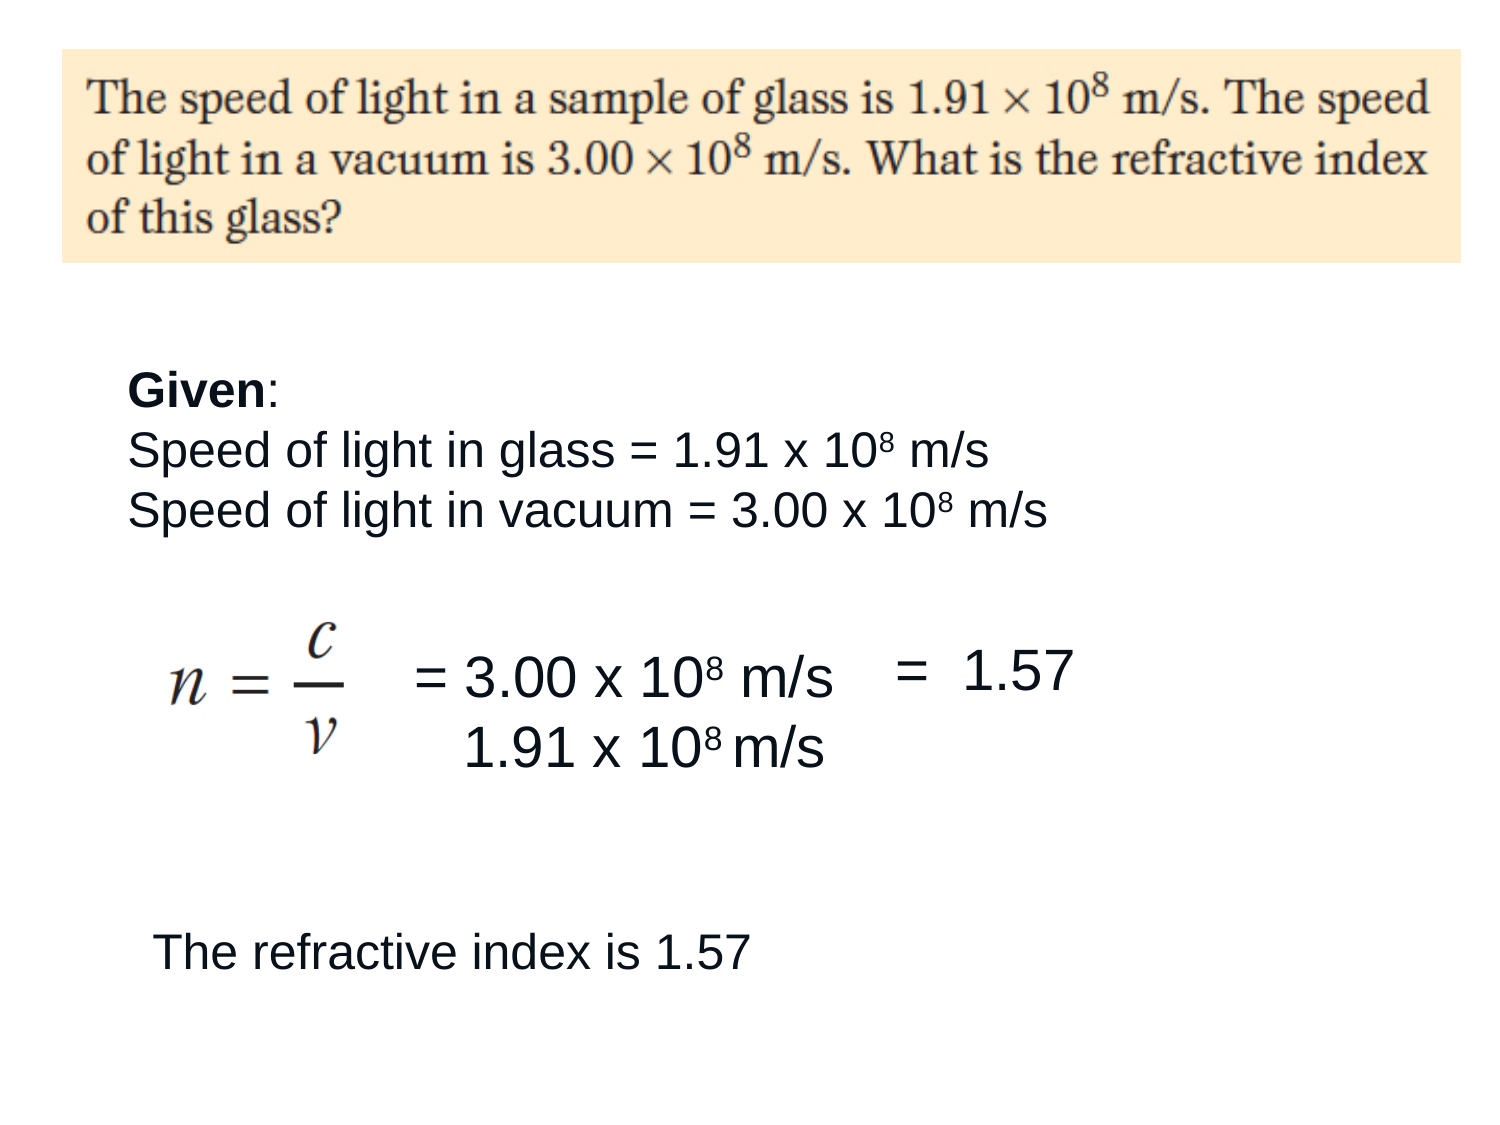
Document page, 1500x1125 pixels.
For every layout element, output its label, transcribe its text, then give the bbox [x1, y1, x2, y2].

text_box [399, 631, 863, 788]
picture [62, 49, 1461, 263]
text_box Given: Speed of light in glass = 1.91 x 108 m/s Speed of light in vacuum = 3.00 x 108 m/s [112, 349, 1200, 545]
text_box The refractive index is 1.57 [137, 912, 1225, 988]
picture [149, 587, 375, 788]
text_box = 1.57 [880, 624, 1091, 710]
